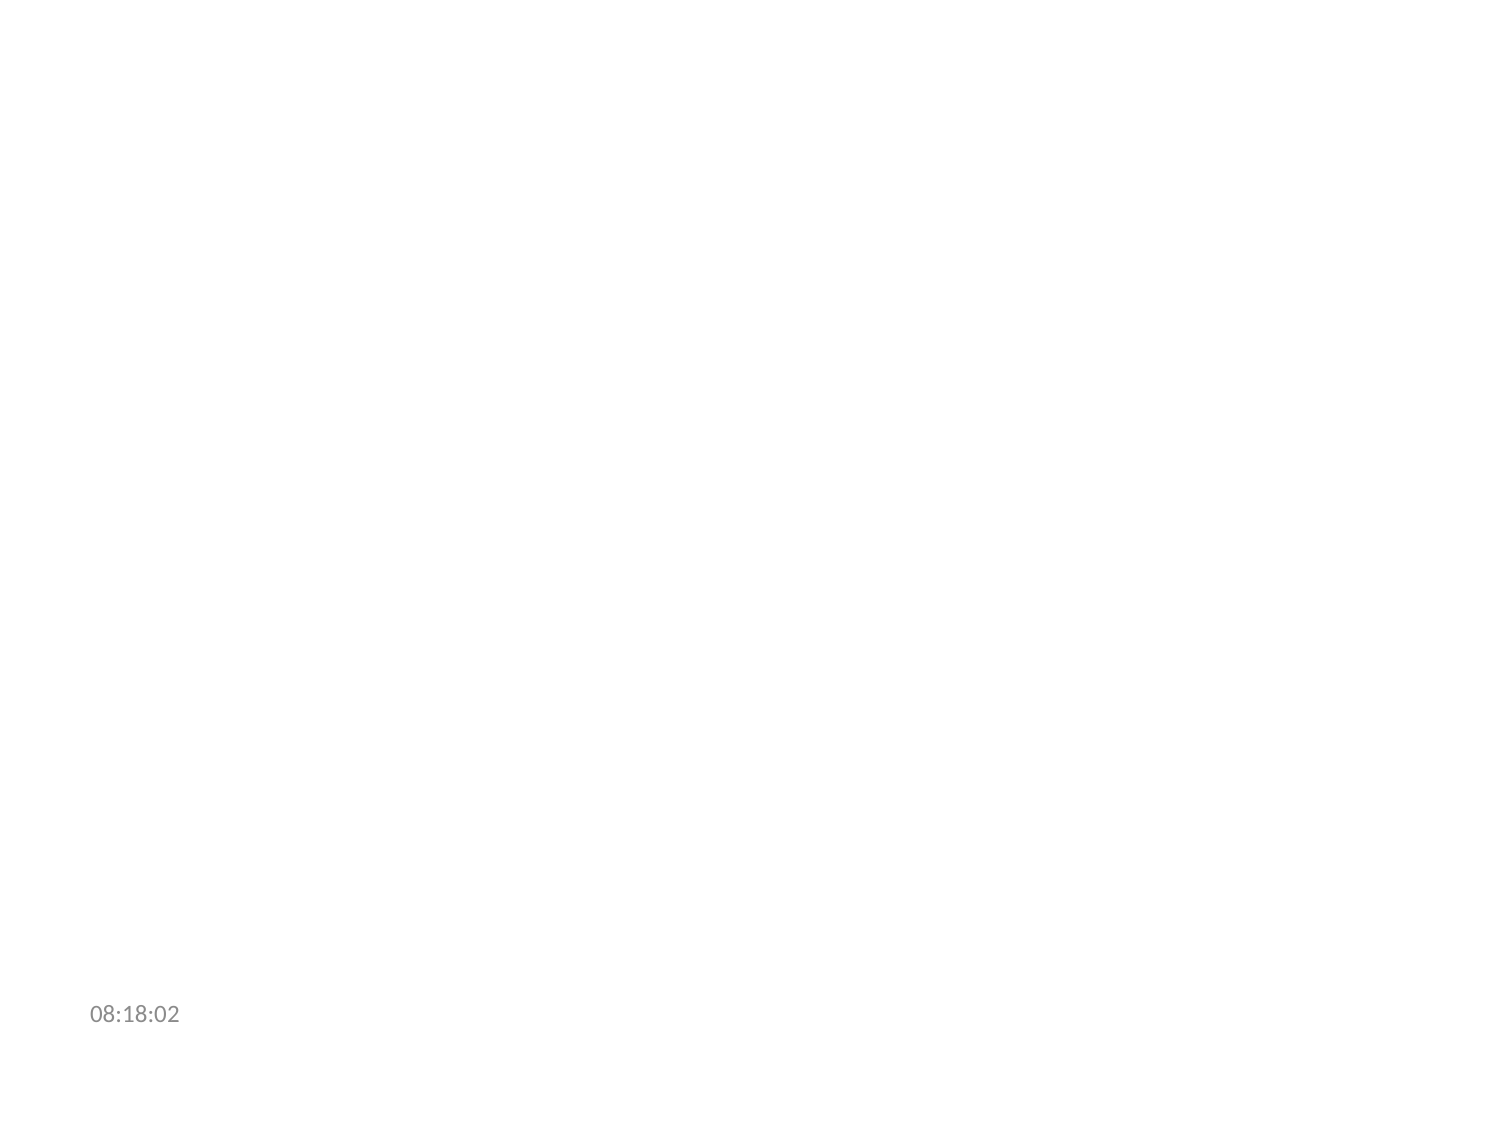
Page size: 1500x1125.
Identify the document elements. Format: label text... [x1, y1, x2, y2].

text_box 15:35:09 [75, 982, 425, 1043]
